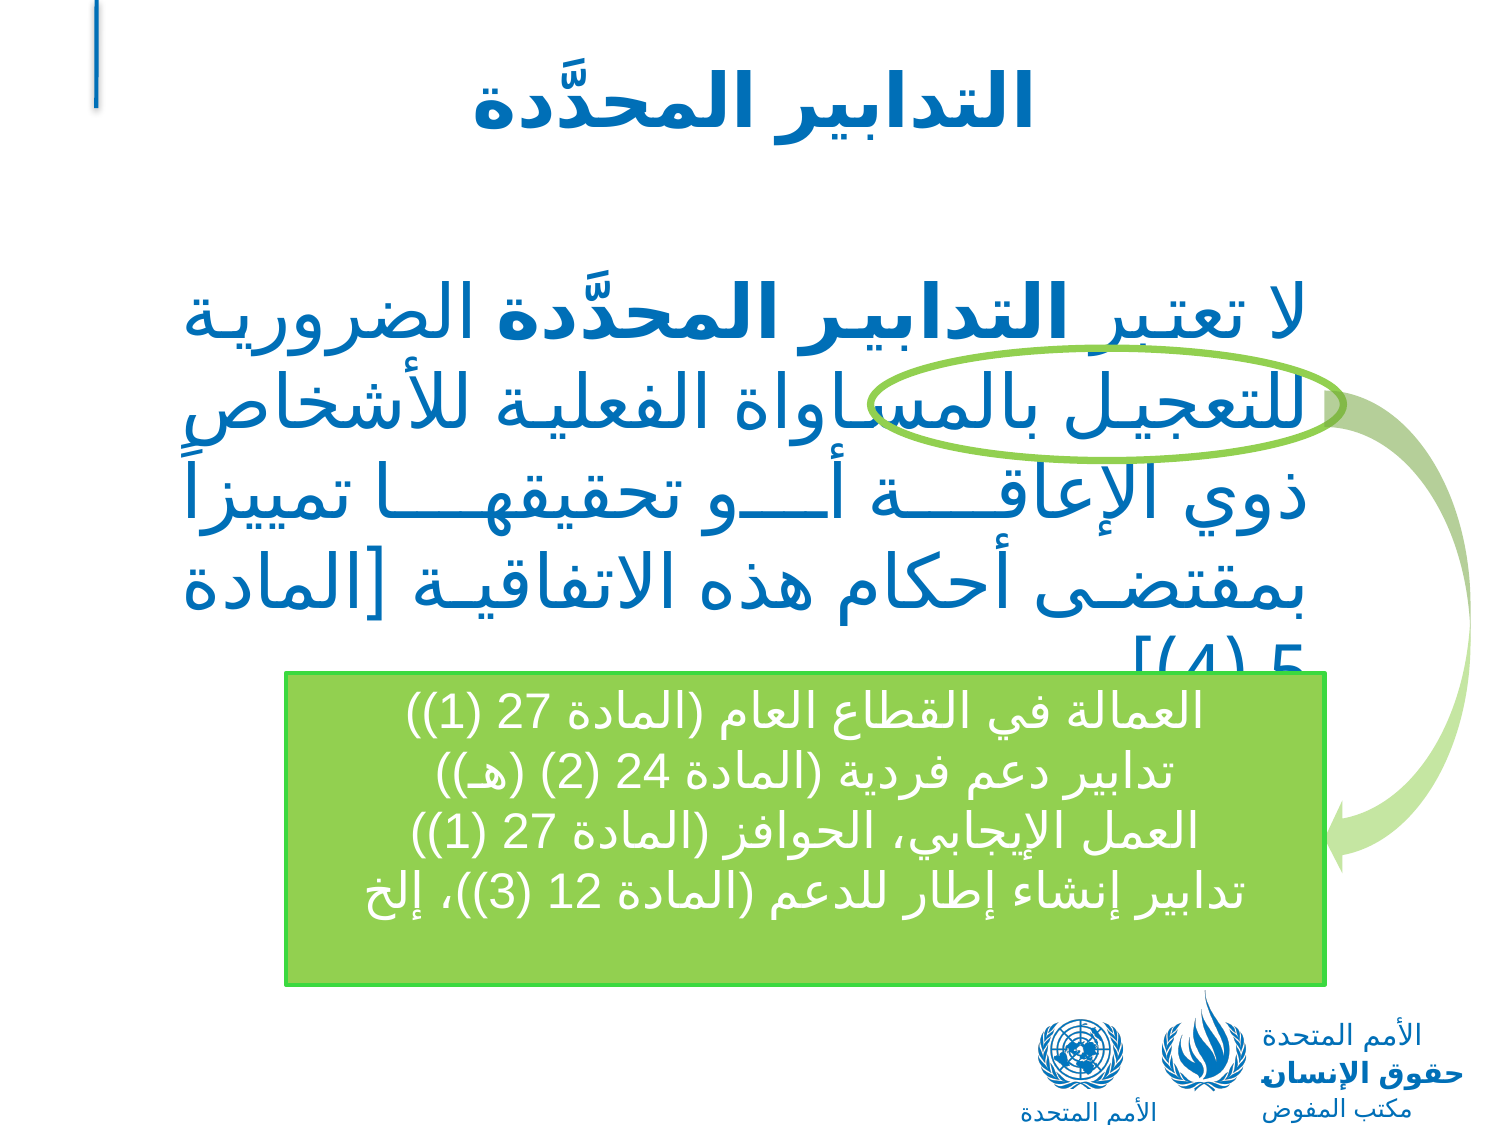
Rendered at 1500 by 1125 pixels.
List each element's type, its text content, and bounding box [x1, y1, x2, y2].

text_box لا تعتبر التدابير المحدَّدة الضرورية للتعجيل بالمساواة الفعلية للأشخاص ذوي الإعاقة أو تحقيقها تمييزاً بمقتضى أحكام هذه الاتفاقية [المادة 5 (4)] [166, 256, 1325, 925]
text_box [1322, 388, 1473, 876]
text_box الأمم المتحدة [982, 1089, 1195, 1125]
picture [1037, 990, 1457, 1107]
text_box [868, 346, 1338, 463]
text_box العمالة في القطاع العام (المادة 27 (1)) تدابير دعم فردية (المادة 24 (2) (هـ)) العمل الإيجابي، الحوافز (المادة 27 (1)) تدابير إنشاء إطار للدعم (المادة 12 (3))، إلخ [284, 671, 1327, 987]
text_box الأمم المتحدة حقوق الإنسان مكتب المفوض السامي [1246, 1009, 1500, 1098]
title التدابير المحدَّدة [39, 45, 1471, 224]
